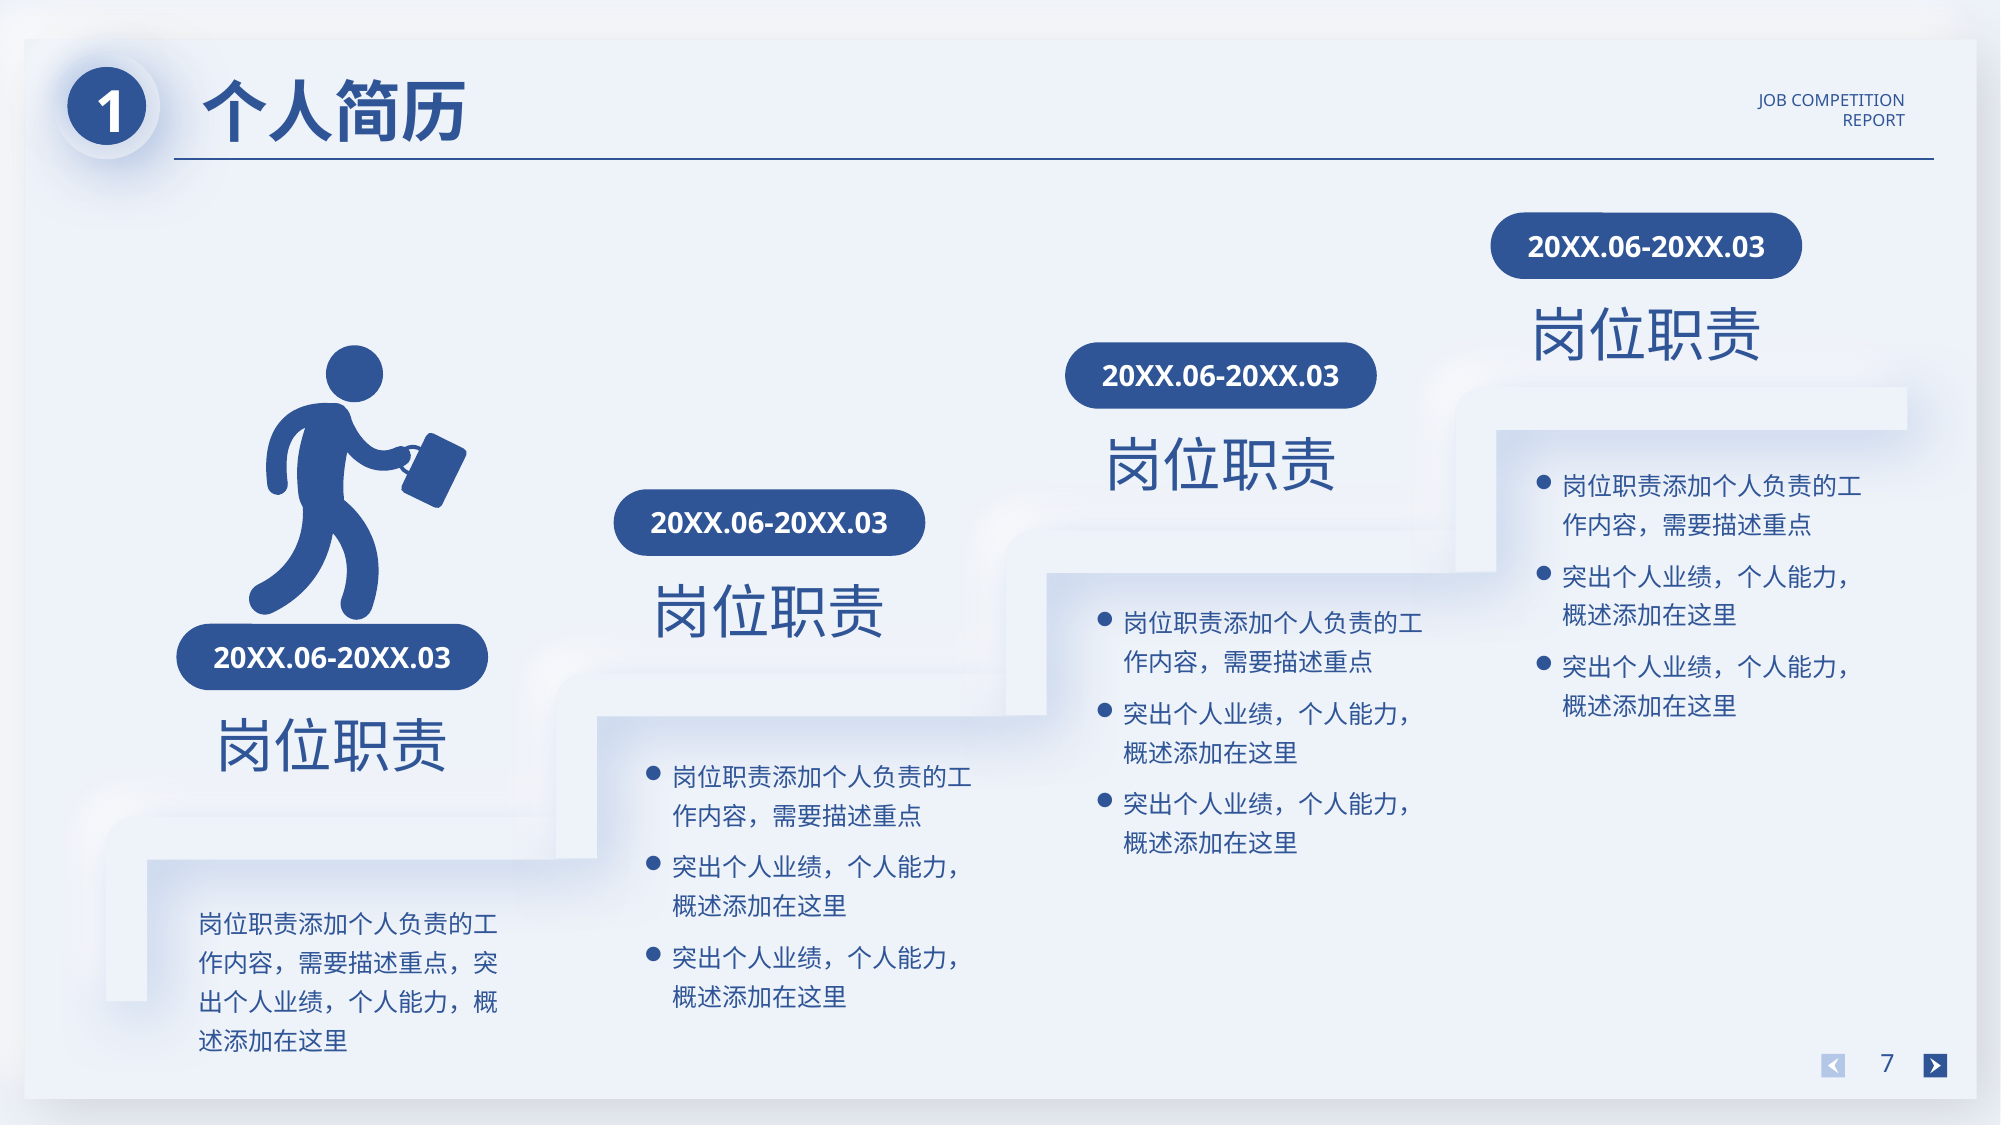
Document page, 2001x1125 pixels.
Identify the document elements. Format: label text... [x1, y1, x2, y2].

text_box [53, 52, 161, 160]
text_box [1065, 342, 1377, 507]
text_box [246, 342, 468, 620]
text_box 个人简历 [186, 62, 539, 157]
text_box 岗位职责添加个人负责的工作内容，需要描述重点，突出个人业绩，个人能力，概述添加在这里 [183, 1003, 517, 1063]
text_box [613, 489, 926, 654]
text_box 岗位职责添加个人负责的工作内容，需要描述重点 突出个人业绩，个人能力，概述添加在这里 突出个人业绩，个人能力，概述添加在这里 [629, 1003, 994, 1019]
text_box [106, 387, 1908, 1003]
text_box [1490, 212, 1803, 377]
text_box JOB COMPETITION REPORT [1719, 82, 1920, 137]
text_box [176, 623, 489, 789]
